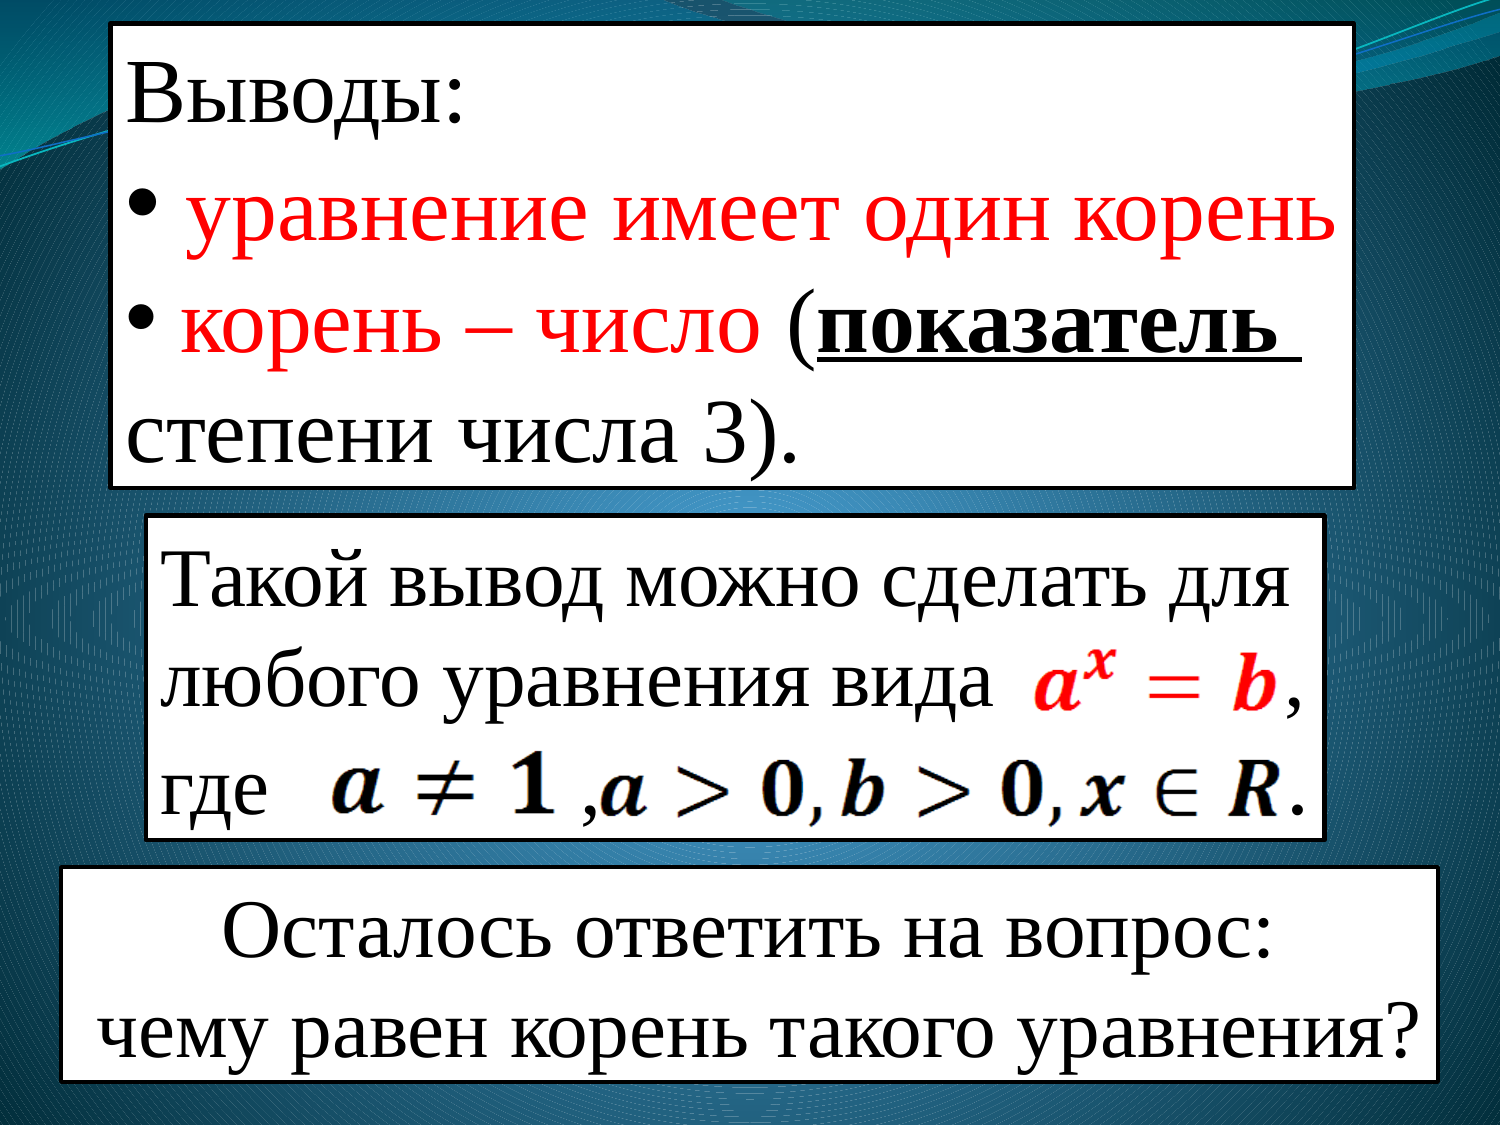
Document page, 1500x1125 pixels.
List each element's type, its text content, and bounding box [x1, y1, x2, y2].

text_box Выводы: уравнение имеет один корень корень – число (показатель степени числа 3). [108, 21, 1356, 490]
text_box Осталось ответить на вопрос: чему равен корень такого уравнения? [59, 865, 1440, 1084]
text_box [140, 515, 1331, 851]
